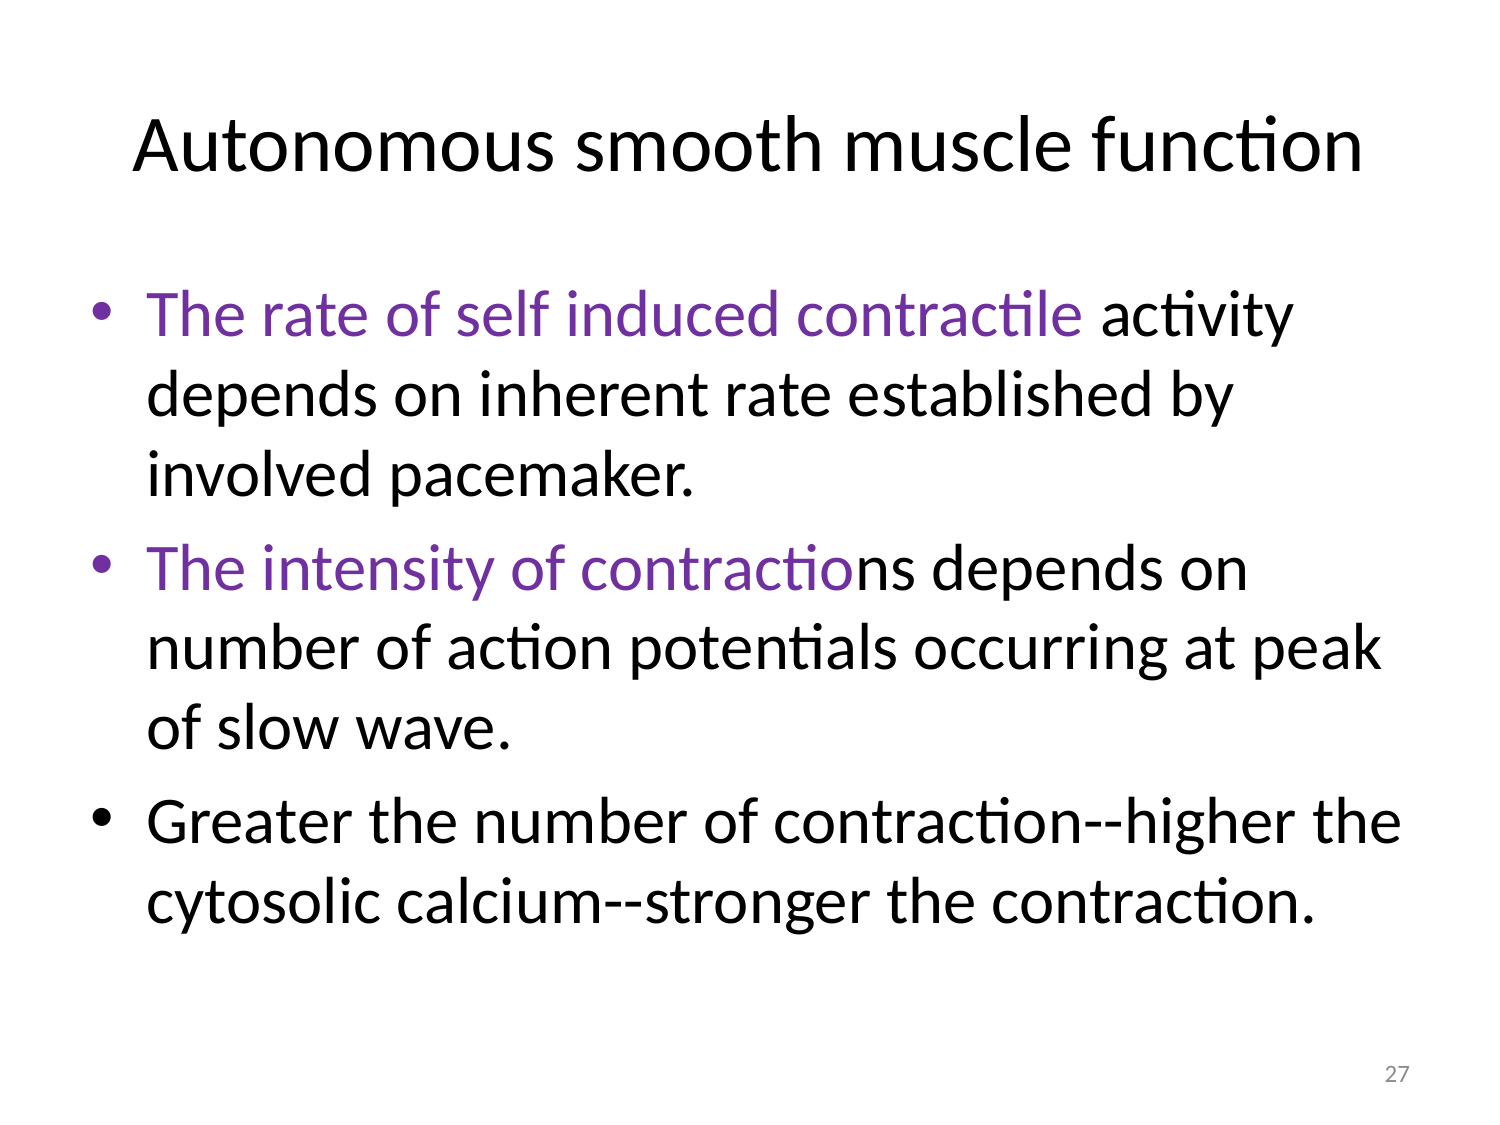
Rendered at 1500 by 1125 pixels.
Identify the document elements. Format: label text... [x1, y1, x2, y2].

title Autonomous smooth muscle function [75, 45, 1425, 233]
list The rate of self induced contractile activity depends on inherent rate established by involved pacemaker. The intensity of contractions depends on number of action potentials occurring at peak of slow wave. Greater the number of contraction--higher the cytosolic calcium--stronger the contraction. [75, 262, 1425, 1005]
slide_number 27 [1074, 1042, 1425, 1103]
